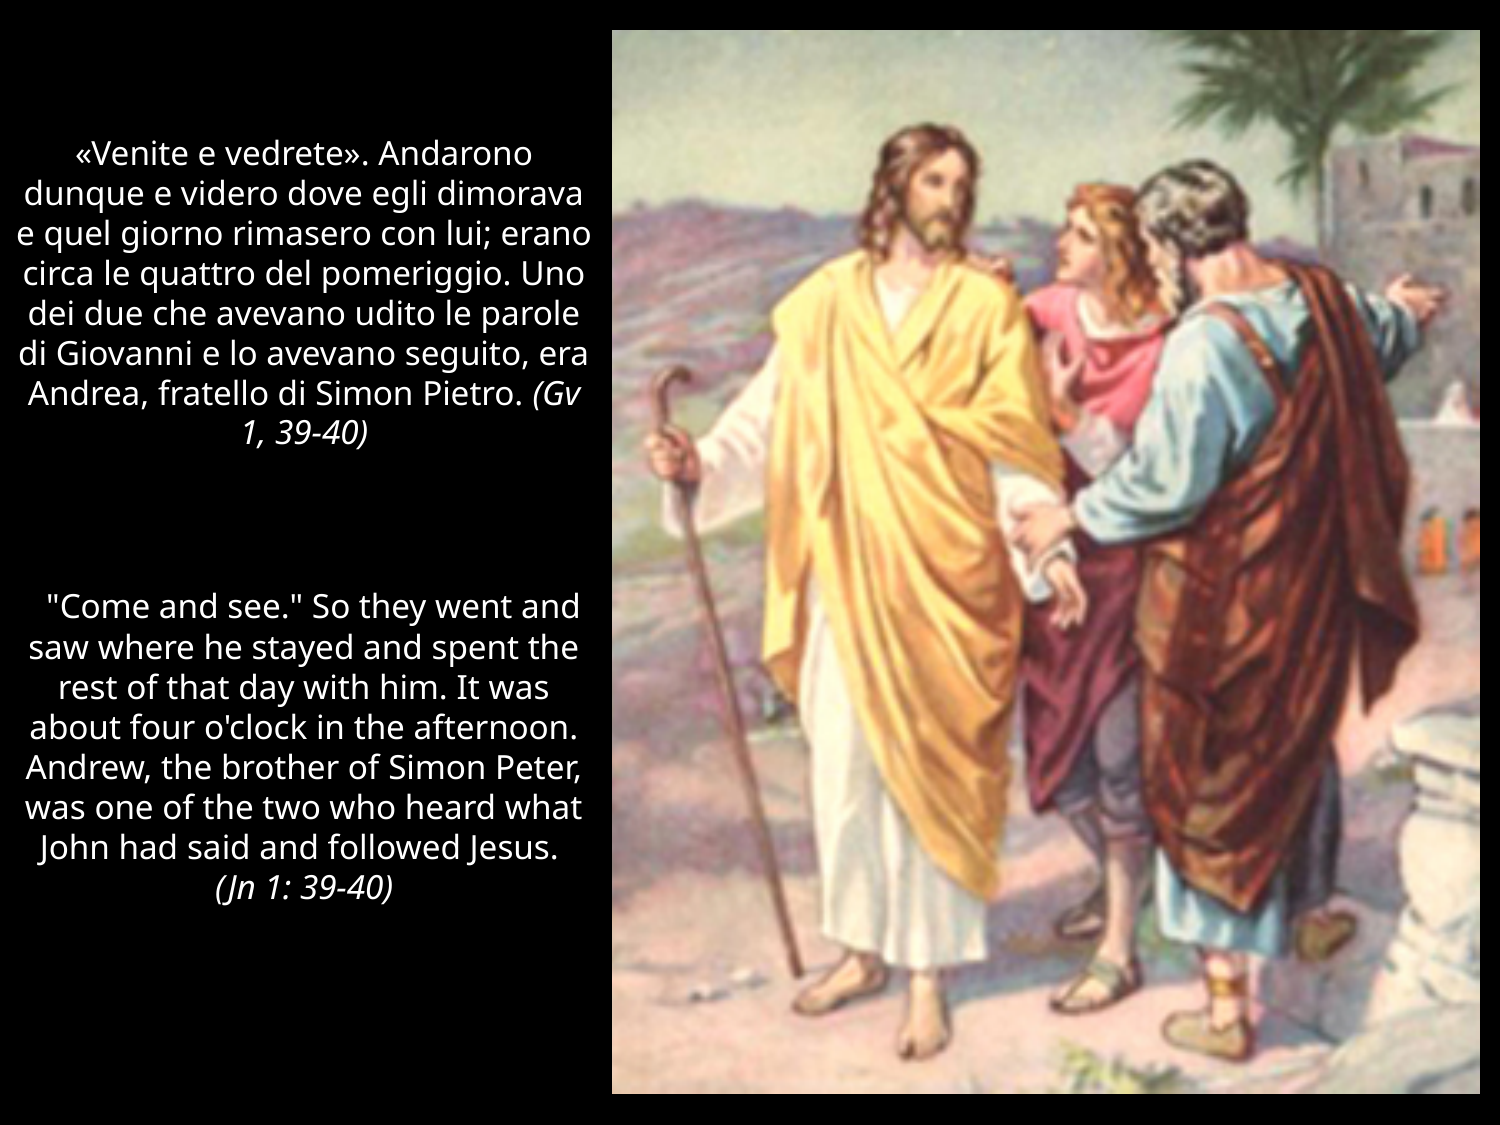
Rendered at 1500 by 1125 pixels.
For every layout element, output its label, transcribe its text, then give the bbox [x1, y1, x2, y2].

picture [612, 30, 1480, 1094]
text_box "Come and see." So they went and saw where he stayed and spent the rest of that day with him. It was about four o'clock in the afternoon. Andrew, the brother of Simon Peter, was one of the two who heard what John had said and followed Jesus. (Jn 1: 39-40) [0, 574, 609, 914]
text_box «Venite e vedrete». Andarono dunque e videro dove egli dimorava e quel giorno rimasero con lui; erano circa le quattro del pomeriggio. Uno dei due che avevano udito le parole di Giovanni e lo avevano seguito, era Andrea, fratello di Simon Pietro. (Gv 1, 39-40) [0, 124, 609, 460]
